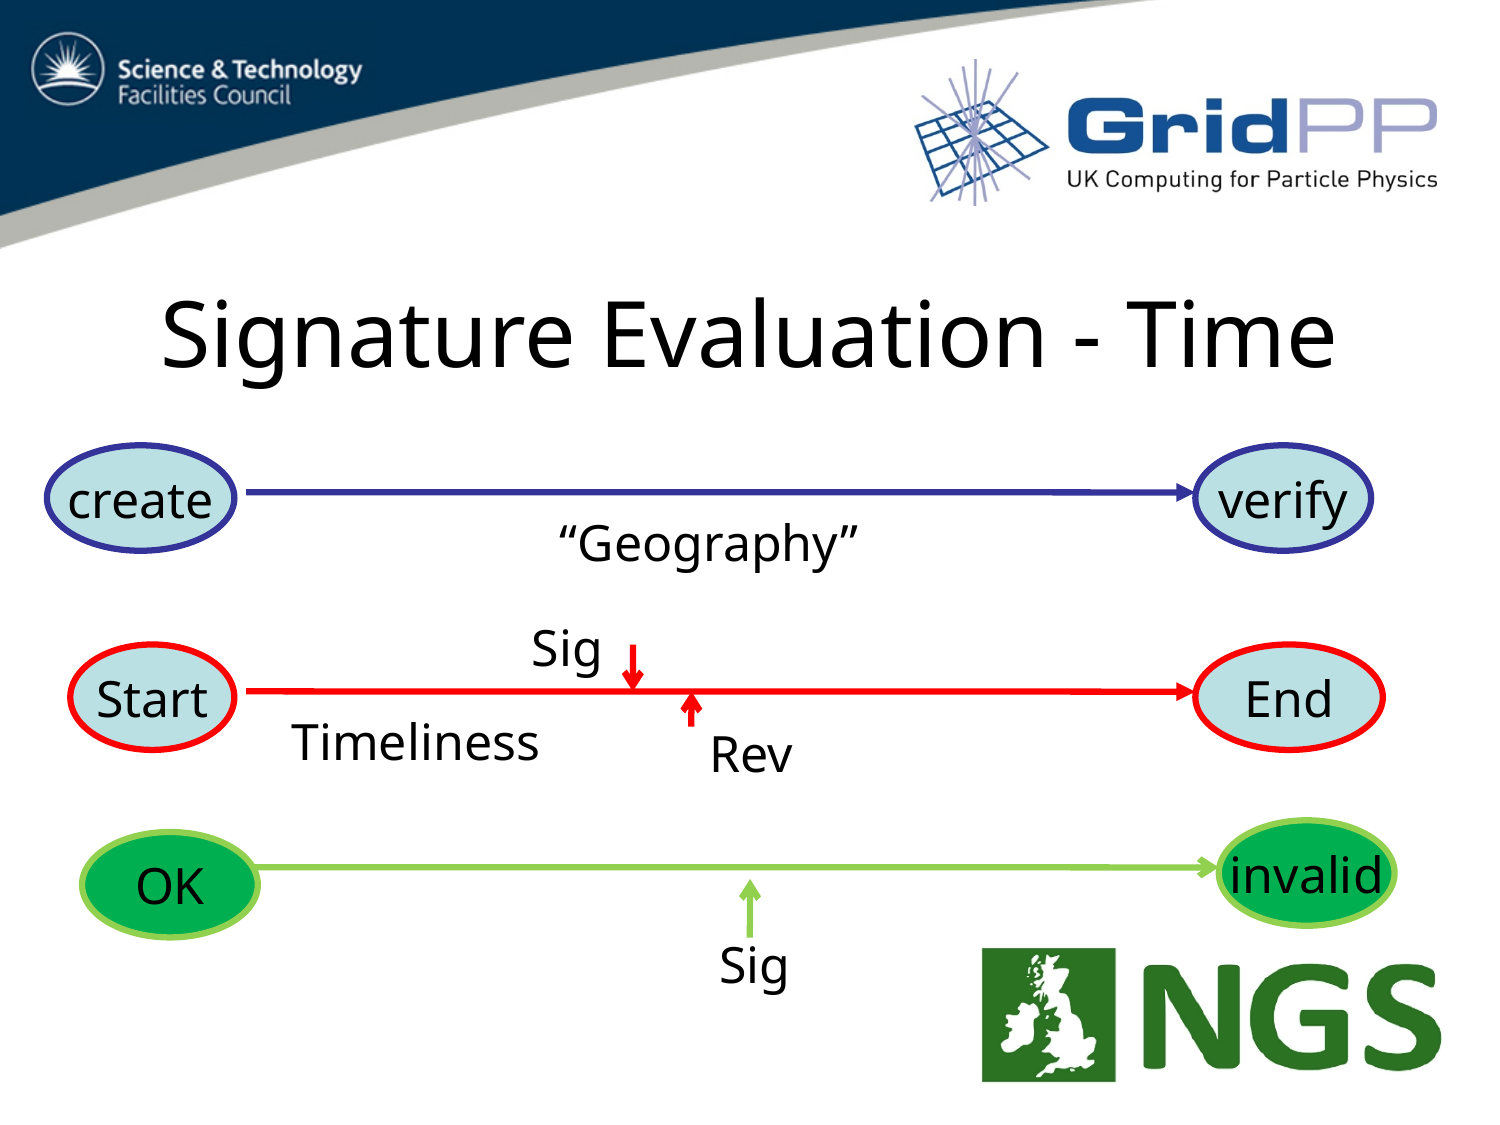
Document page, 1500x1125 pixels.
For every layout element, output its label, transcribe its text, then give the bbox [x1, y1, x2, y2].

text_box invalid [1218, 820, 1395, 926]
text_box Timeliness [234, 703, 598, 778]
text_box Start [70, 644, 235, 750]
text_box “Geography” [527, 503, 891, 579]
text_box End [1195, 644, 1383, 750]
text_box Rev [694, 714, 809, 790]
picture [972, 940, 1448, 1090]
text_box create [46, 445, 235, 551]
text_box Sig [704, 925, 806, 1001]
picture [0, 0, 1437, 249]
text_box Sig [516, 609, 618, 685]
text_box verify [1195, 445, 1372, 551]
text_box OK [82, 831, 258, 938]
title Signature Evaluation - Time [112, 237, 1388, 426]
